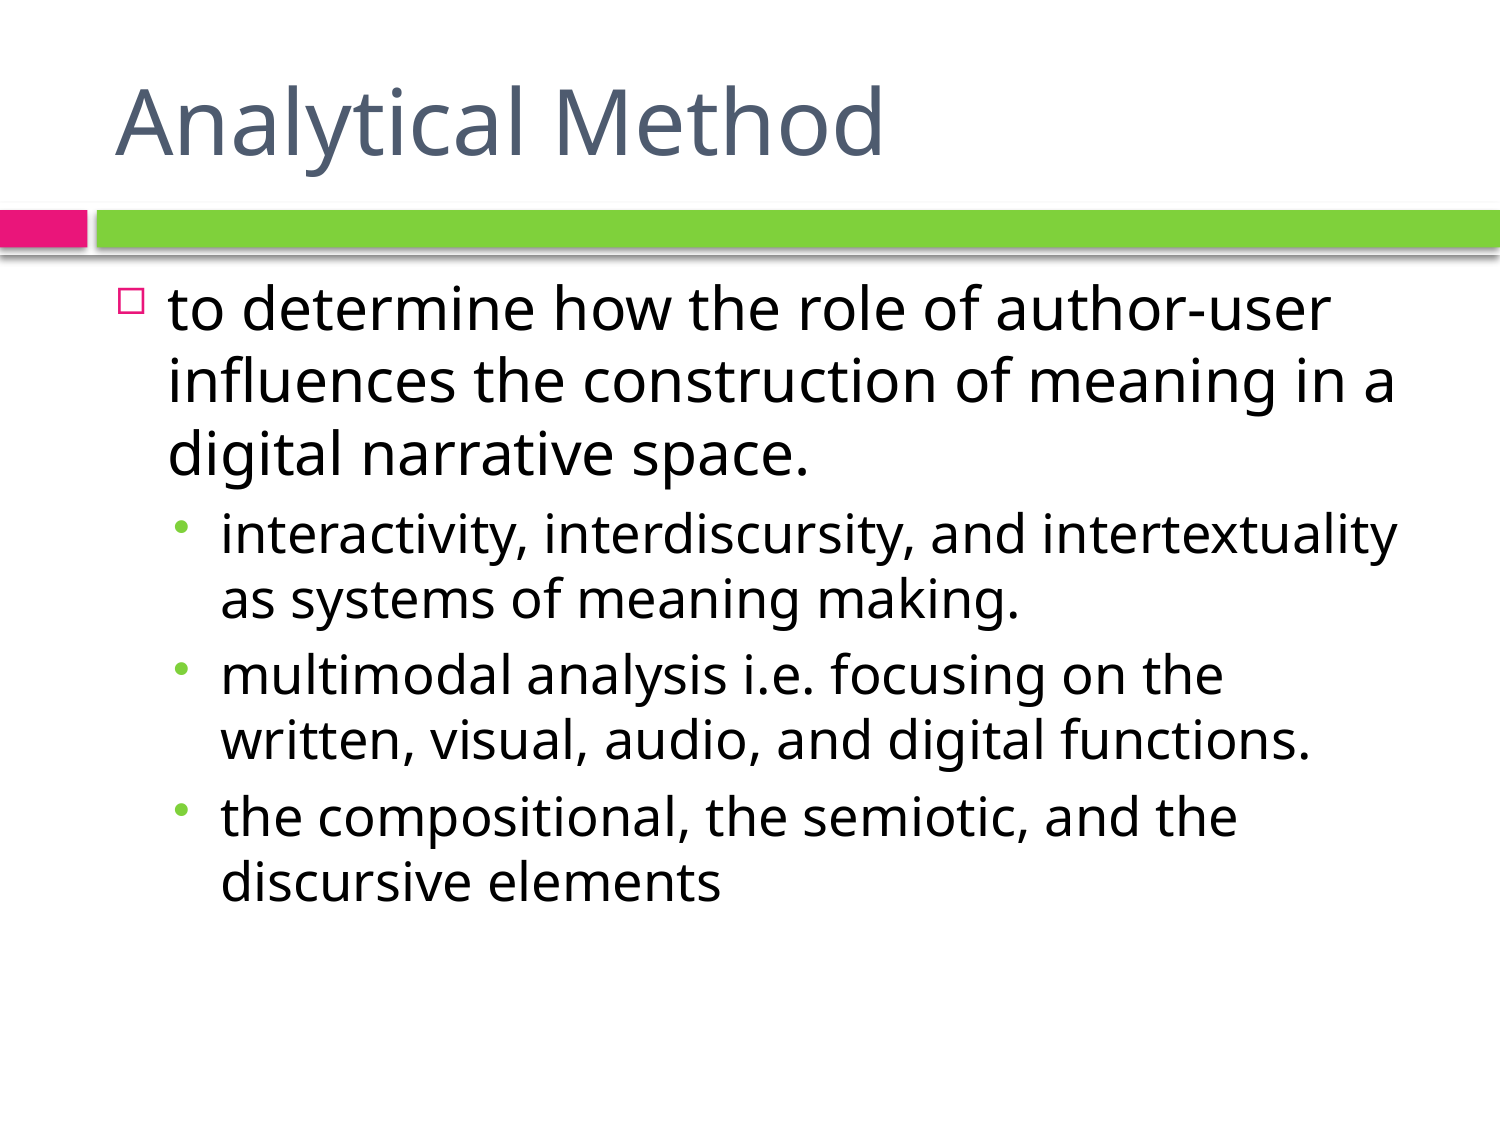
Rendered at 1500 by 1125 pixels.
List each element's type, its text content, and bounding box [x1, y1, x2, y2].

list to determine how the role of author-user influences the construction of meaning in a digital narrative space. interactivity, interdiscursity, and intertextuality as systems of meaning making. multimodal analysis i.e. focusing on the written, visual, audio, and digital functions. the compositional, the semiotic, and the discursive elements [100, 262, 1438, 1063]
title Analytical Method [100, 37, 1438, 200]
